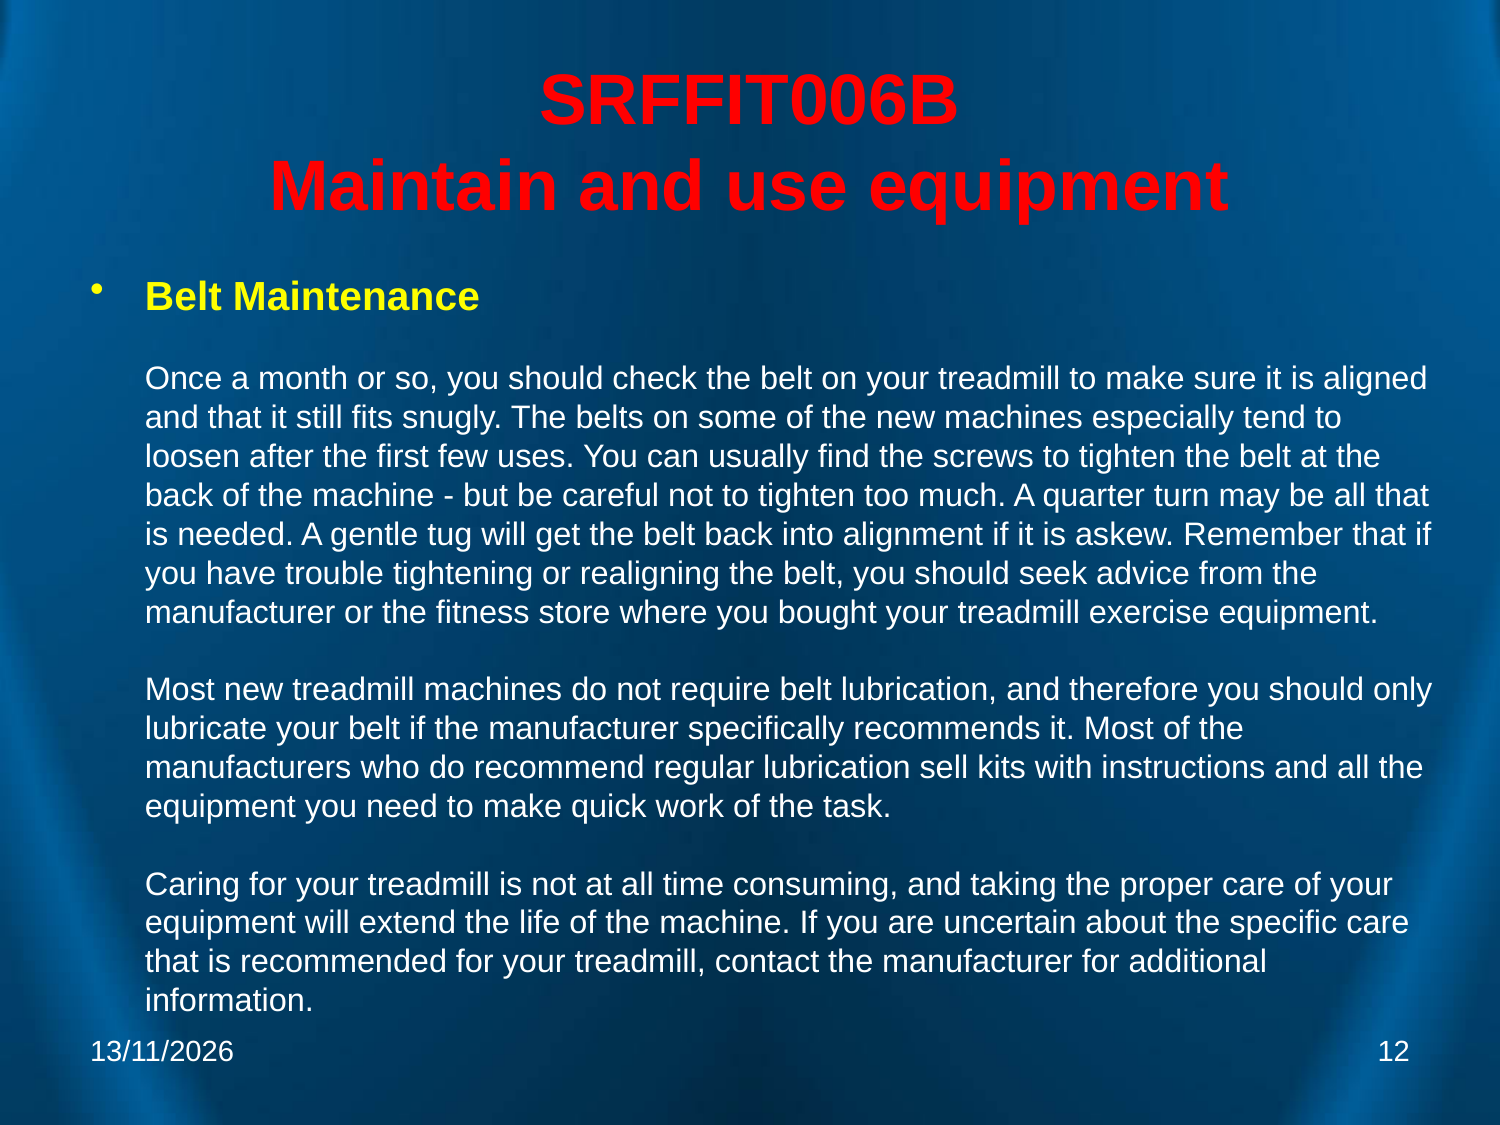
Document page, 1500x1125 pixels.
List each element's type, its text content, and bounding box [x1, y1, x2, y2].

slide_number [74, 1024, 426, 1103]
slide_number 12 [1074, 1024, 1426, 1103]
list Belt Maintenance Once a month or so, you should check the belt on your treadmill to make sure it is aligned and that it still fits snugly. The belts on some of the new machines especially tend to loosen after the first few uses. You can usually find the screws to tighten the belt at the back of the machine - but be careful not to tighten too much. A quarter turn may be all that is needed. A gentle tug will get the belt back into alignment if it is askew. Remember that if you have trouble tightening or realigning the belt, you should seek advice from the manufacturer or the fitness store where you bought your treadmill exercise equipment. Most new treadmill machines do not require belt lubrication, and therefore you should only lubricate your belt if the manufacturer specifically recommends it. Most of the manufacturers who do recommend regular lubrication sell kits with instructions and all the equipment you need to make quick work of the task. Caring for your treadmill is not at all time consuming, and taking the proper care of your equipment will extend the life of the machine. If you are uncertain about the specific care that is recommended for your treadmill, contact the manufacturer for additional information. [74, 262, 1454, 1079]
picture [0, 0, 1500, 1125]
title SRFFIT006B Maintain and use equipment [74, 44, 1426, 233]
